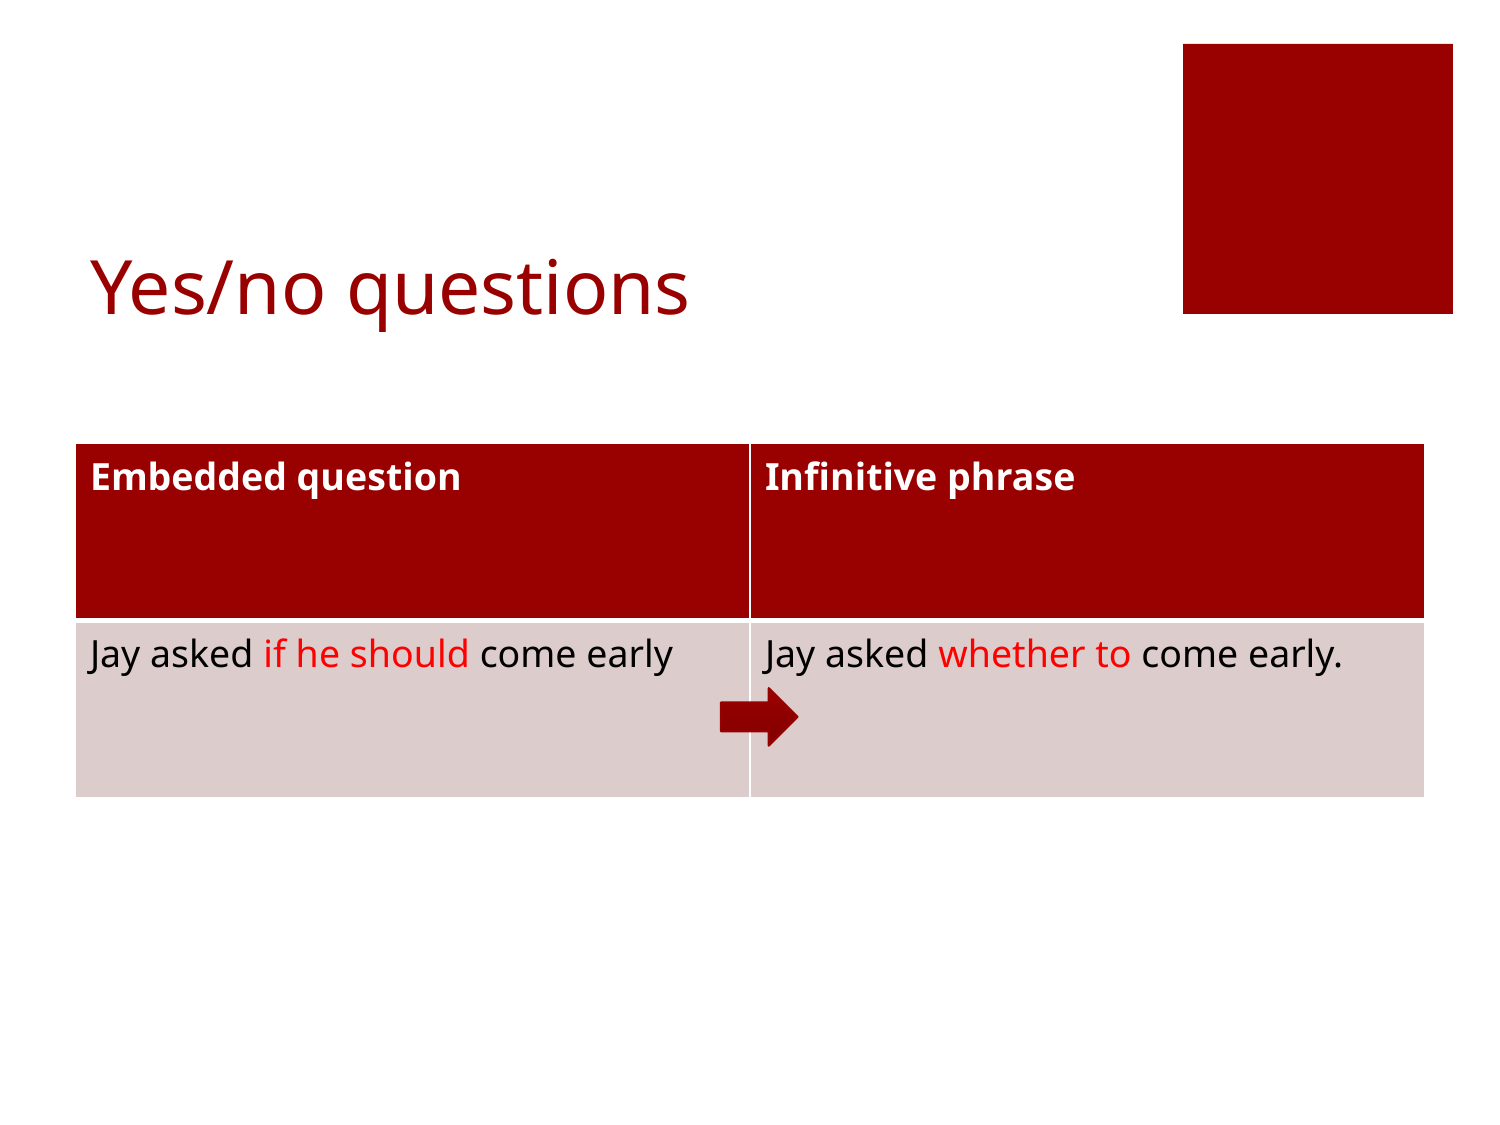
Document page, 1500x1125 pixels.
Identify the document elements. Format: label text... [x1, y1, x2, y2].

table_header Embedded question [76, 444, 749, 618]
text_box [719, 687, 799, 747]
table_cell Jay asked whether to come early. [751, 623, 1424, 797]
title Yes/no questions [75, 149, 1143, 338]
table_header Infinitive phrase [751, 444, 1424, 618]
table_cell Jay asked if he should come early [76, 623, 749, 797]
